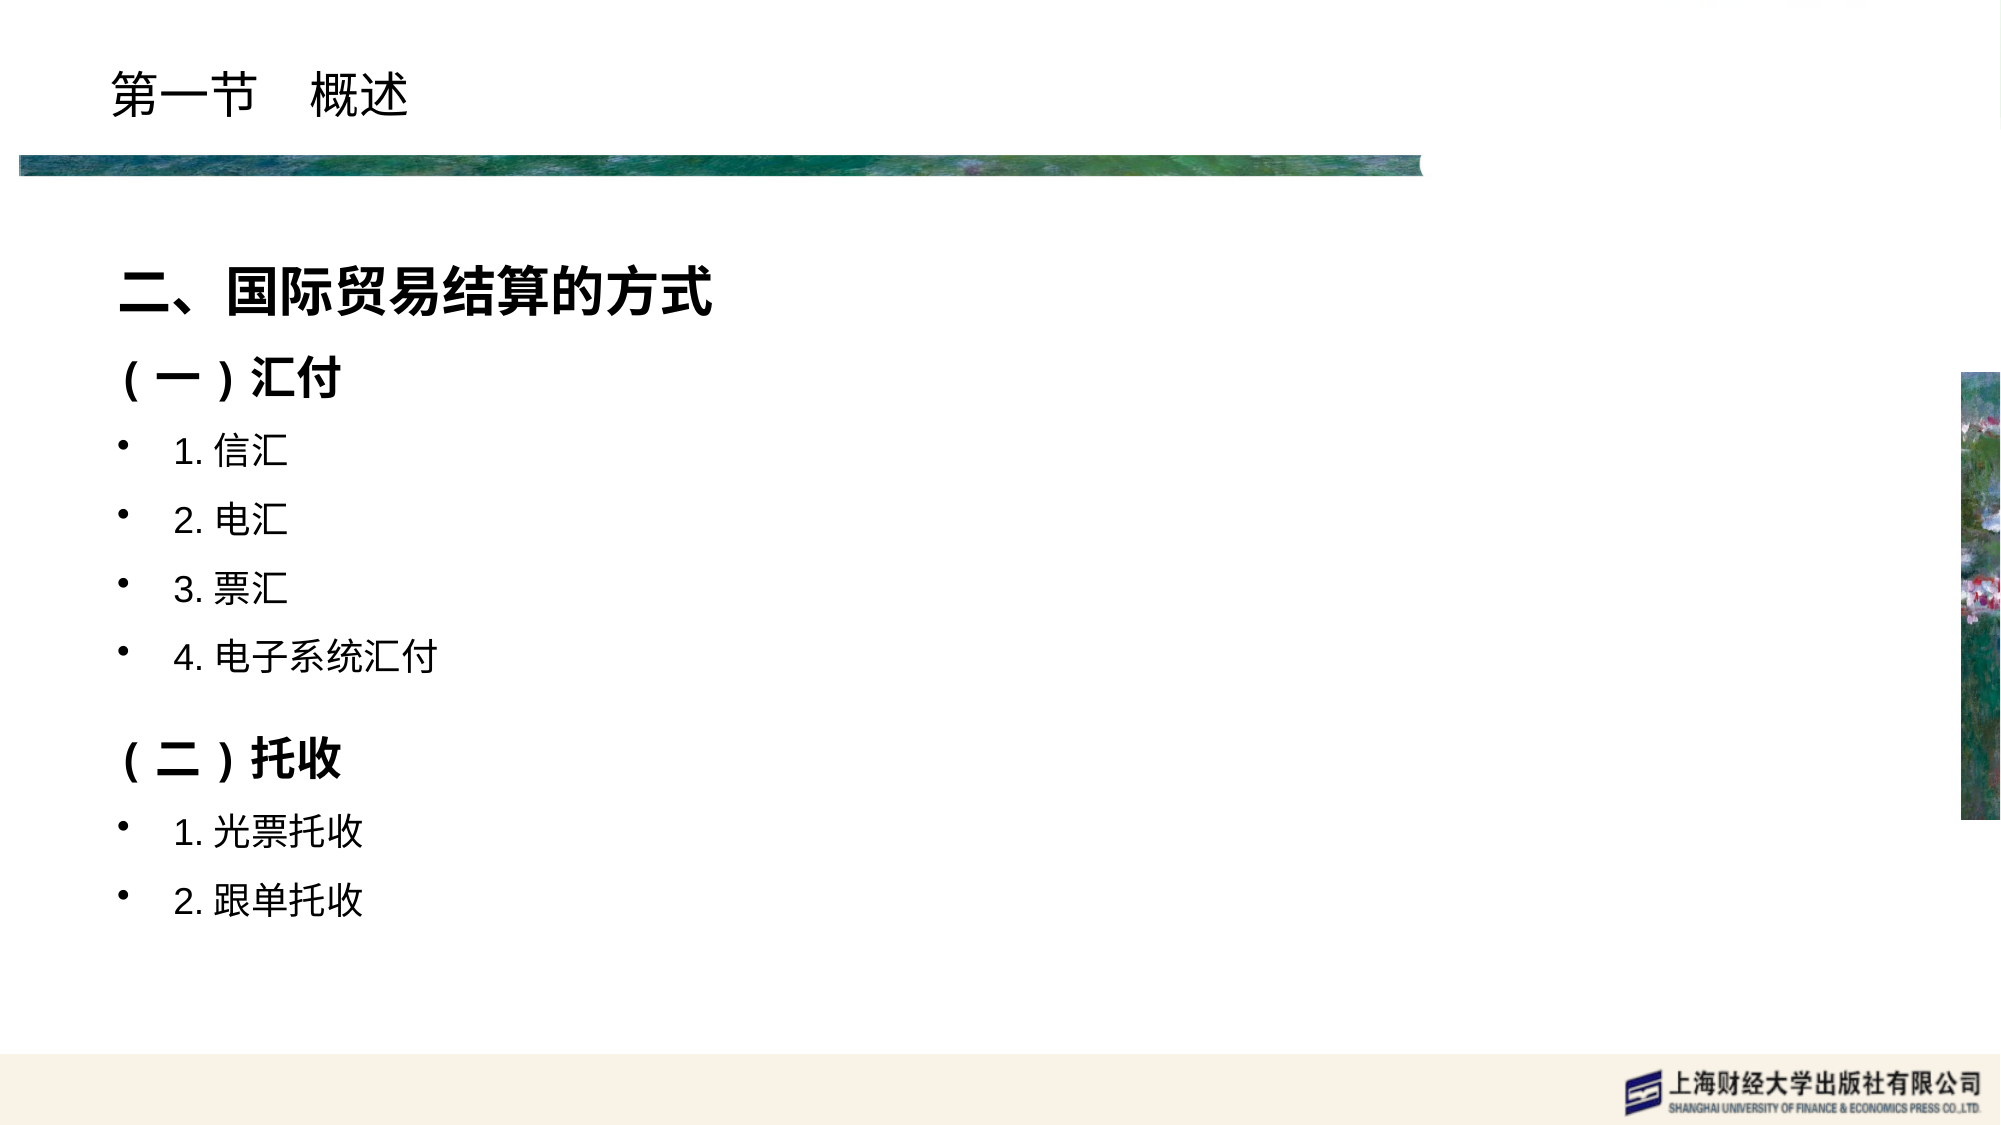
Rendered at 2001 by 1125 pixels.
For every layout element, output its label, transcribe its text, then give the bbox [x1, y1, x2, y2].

title 第一节 概述 [94, 42, 1451, 146]
list 二、国际贸易结算的方式 (一)汇付 1.信汇 2.电汇 3.票汇 4.电子系统汇付 (二)托收 1.光票托收 2.跟单托收 [102, 233, 1898, 1032]
picture [0, 0, 2001, 1125]
